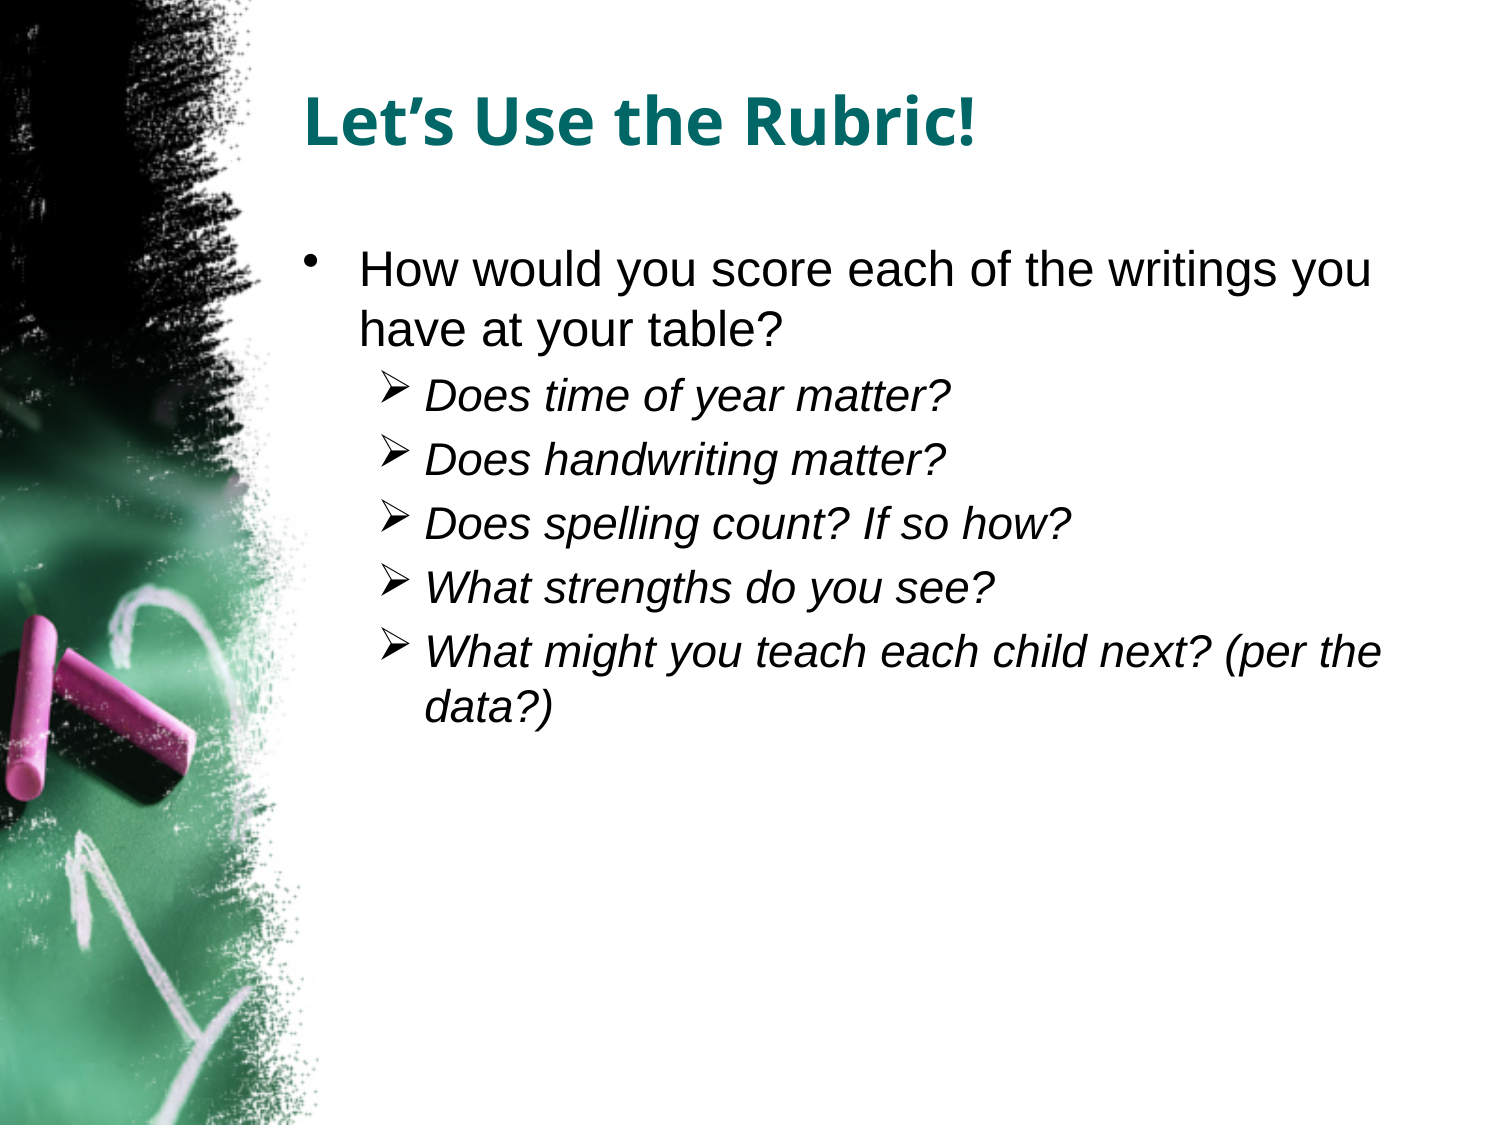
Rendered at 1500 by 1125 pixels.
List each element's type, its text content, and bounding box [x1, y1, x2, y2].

list How would you score each of the writings you have at your table? Does time of year matter? Does handwriting matter? Does spelling count? If so how? What strengths do you see? What might you teach each child next? (per the data?) [287, 228, 1438, 979]
picture [0, 0, 1500, 1125]
title Let’s Use the Rubric! [287, 50, 1438, 188]
